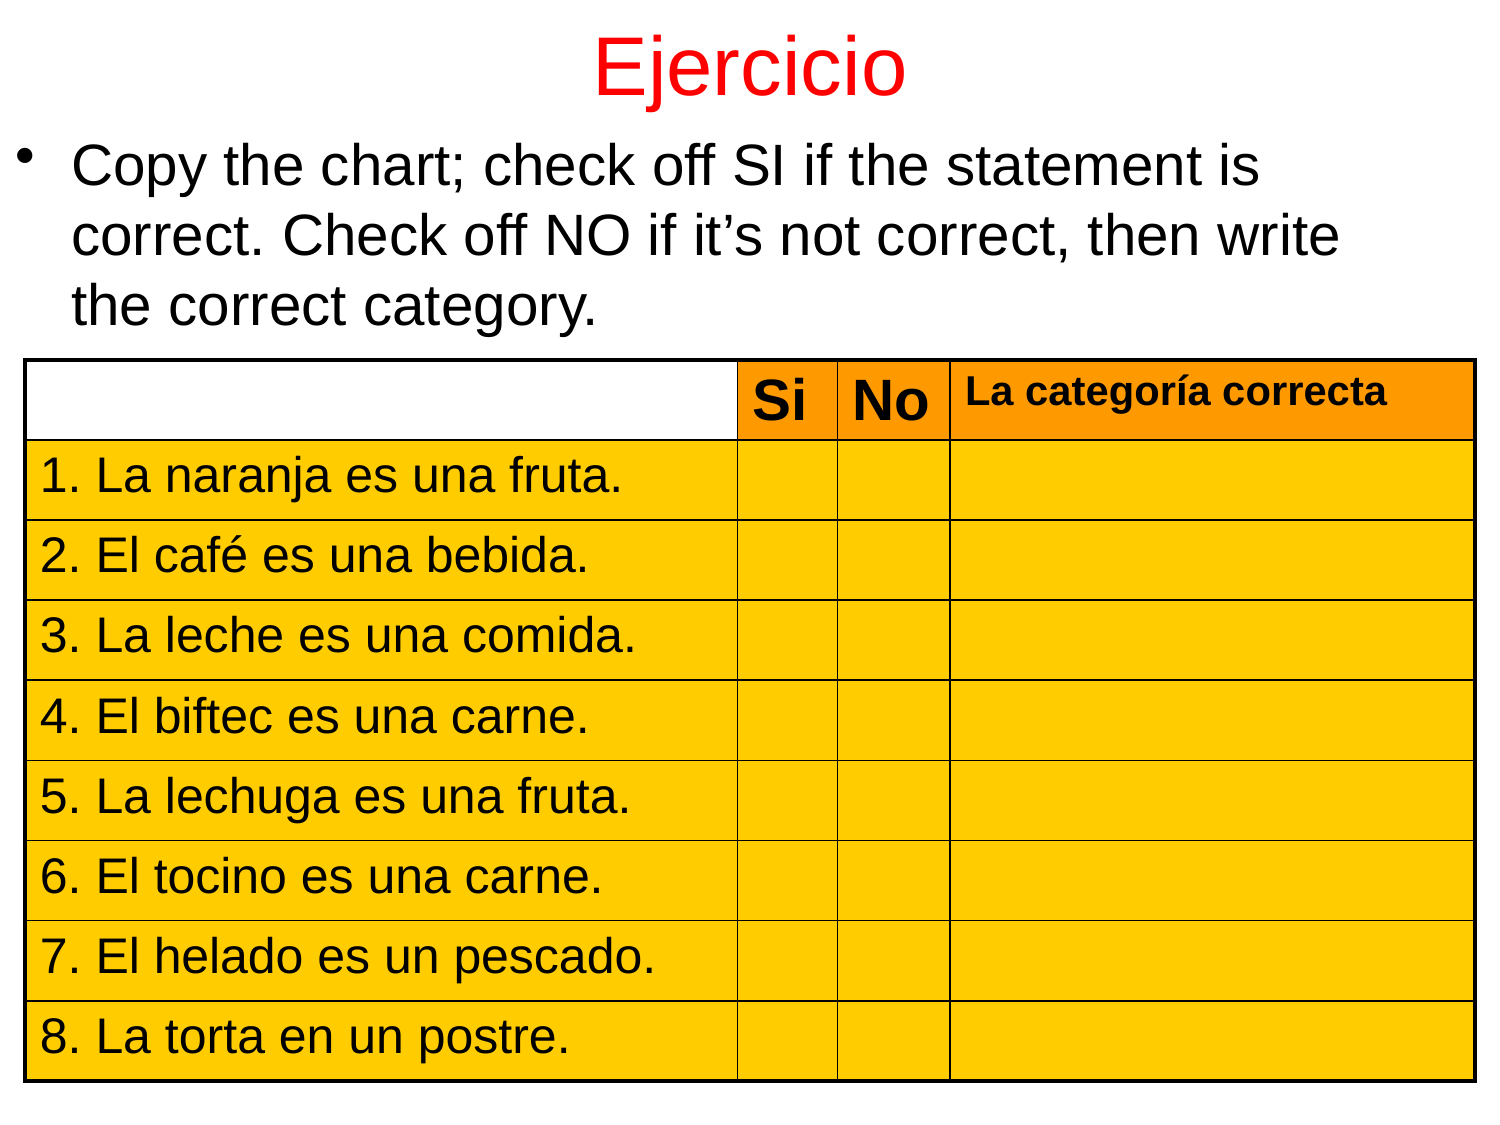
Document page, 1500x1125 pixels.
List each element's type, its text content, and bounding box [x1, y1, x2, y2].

table_header Si [738, 362, 837, 439]
table_cell [951, 921, 1473, 1000]
table_cell 7. El helado es un pescado. [27, 921, 737, 1000]
table_cell 2. El café es una bebida. [27, 521, 737, 599]
table_cell [951, 441, 1473, 519]
table_cell 6. El tocino es una carne. [27, 841, 737, 920]
table_cell [738, 761, 837, 840]
table_cell [838, 441, 949, 519]
table_cell [951, 761, 1473, 840]
table_cell [838, 841, 949, 920]
title Ejercicio [75, 12, 1425, 113]
table_cell [838, 521, 949, 599]
table_cell [838, 601, 949, 679]
table_cell [951, 681, 1473, 760]
table_cell 1. La naranja es una fruta. [27, 441, 737, 519]
table_cell [738, 841, 837, 920]
table_cell 5. La lechuga es una fruta. [27, 761, 737, 840]
table_cell [951, 1002, 1473, 1079]
table_cell 3. La leche es una comida. [27, 601, 737, 679]
table_cell [951, 841, 1473, 920]
table_cell [951, 521, 1473, 599]
table_cell [738, 601, 837, 679]
table_cell [838, 921, 949, 1000]
table_cell [951, 601, 1473, 679]
table_cell [838, 1002, 949, 1079]
table_cell [838, 681, 949, 760]
table_header No [838, 362, 949, 439]
table_cell [738, 921, 837, 1000]
table_cell [738, 521, 837, 599]
list Copy the chart; check off SI if the statement is correct. Check off NO if it’s not correct, then write the correct category. [0, 120, 1400, 863]
table_cell [838, 761, 949, 840]
table_header La categoría correcta [951, 362, 1473, 439]
table_cell 4. El biftec es una carne. [27, 681, 737, 760]
table_header [27, 362, 737, 439]
table_cell [738, 681, 837, 760]
table_cell [738, 441, 837, 519]
table_cell 8. La torta en un postre. [27, 1002, 737, 1079]
table_cell [738, 1002, 837, 1079]
